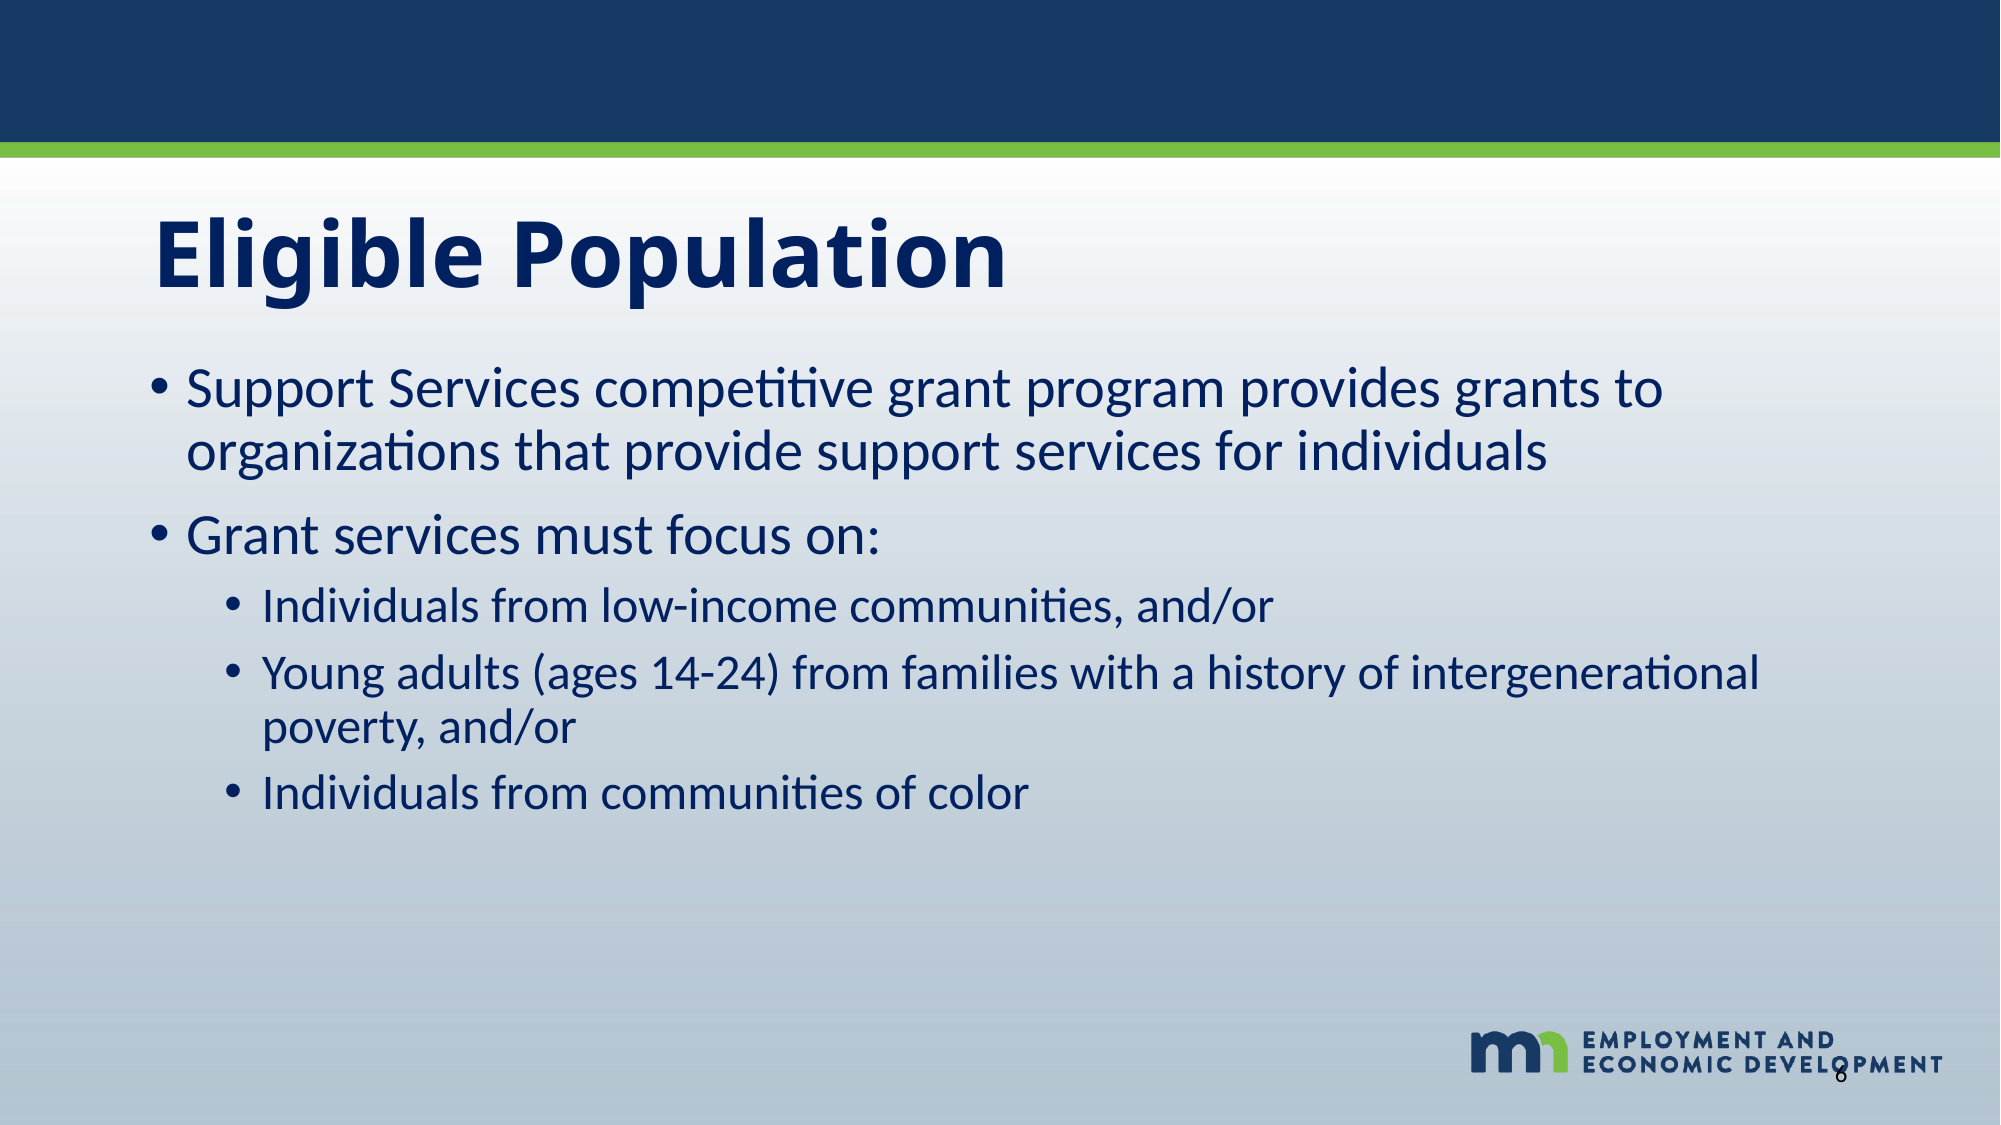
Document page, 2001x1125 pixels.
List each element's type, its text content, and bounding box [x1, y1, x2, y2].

slide_number 6 [1412, 1042, 1863, 1103]
title Eligible Population [137, 149, 1863, 367]
list Support Services competitive grant program provides grants to organizations that provide support services for individuals Grant services must focus on: Individuals from low-income communities, and/or Young adults (ages 14-24) from families with a history of intergenerational poverty, and/or Individuals from communities of color [134, 349, 1860, 1064]
picture [0, 0, 2000, 1125]
